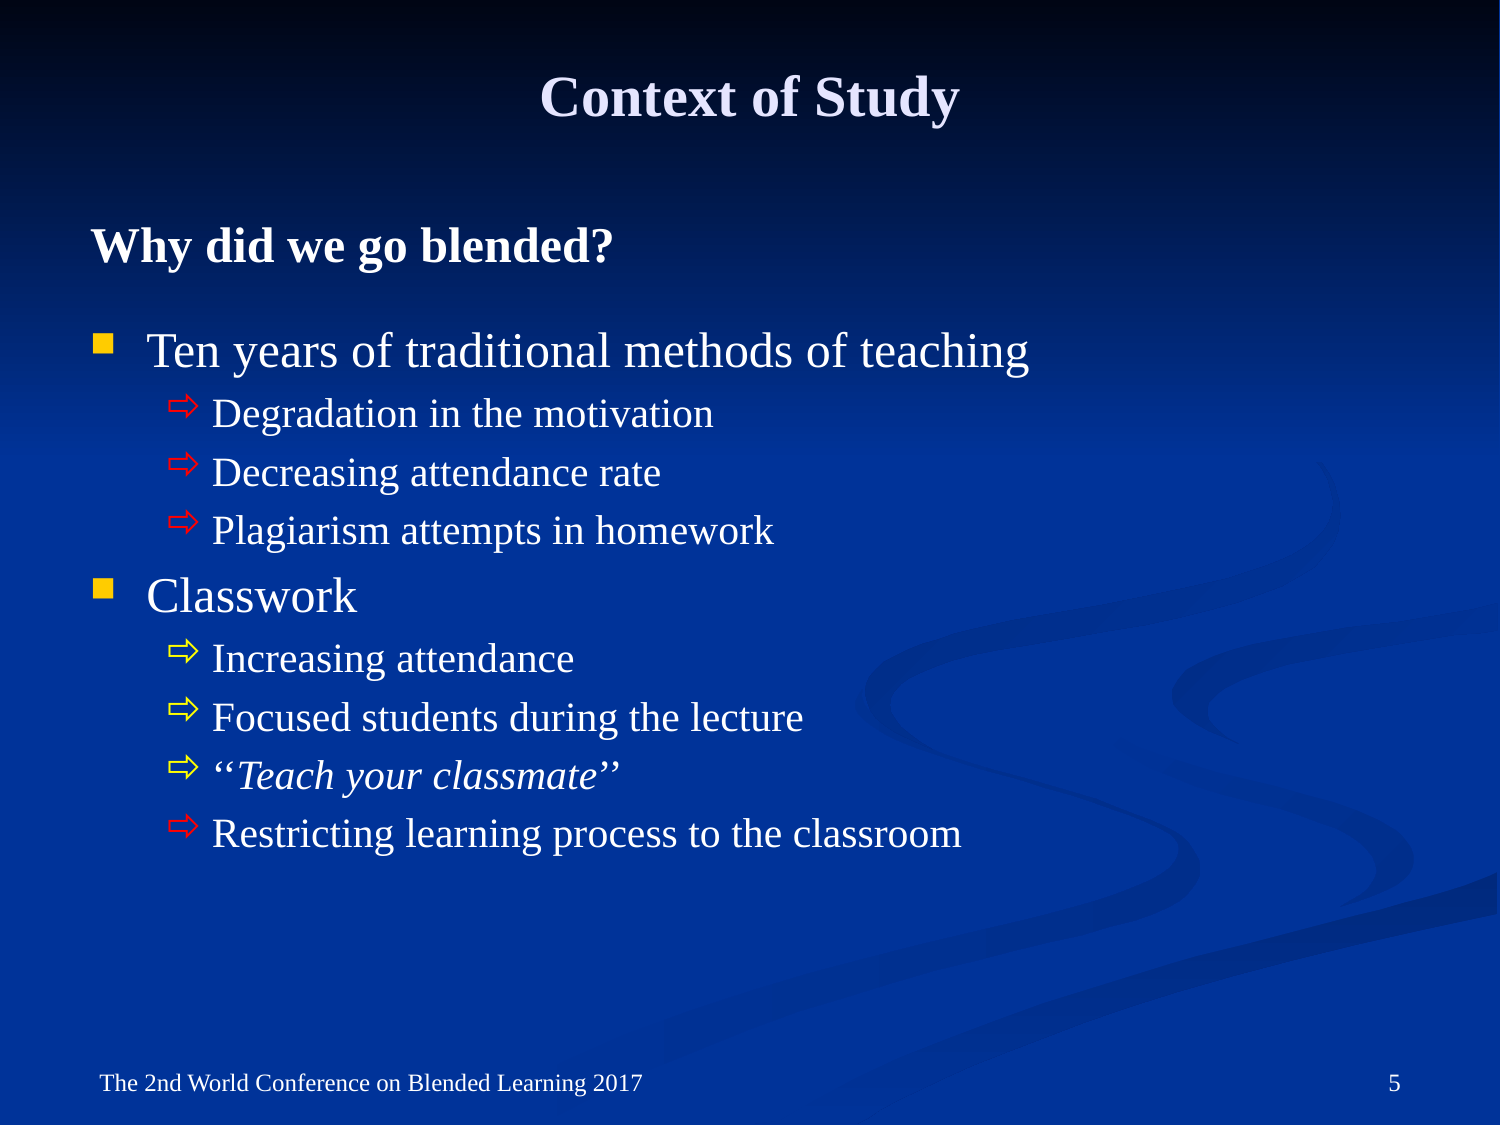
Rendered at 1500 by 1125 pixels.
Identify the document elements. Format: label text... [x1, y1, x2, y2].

slide_number 5 [1202, 1042, 1417, 1105]
list Why did we go blended? Ten years of traditional methods of teaching Degradation in the motivation Decreasing attendance rate Plagiarism attempts in homework Classwork Increasing attendance Focused students during the lecture ‘‘Teach your classmate’’ Restricting learning process to the classroom [74, 205, 1426, 963]
title Context of Study [74, 44, 1426, 141]
footer The 2nd World Conference on Blended Learning 2017 [84, 1043, 1071, 1104]
